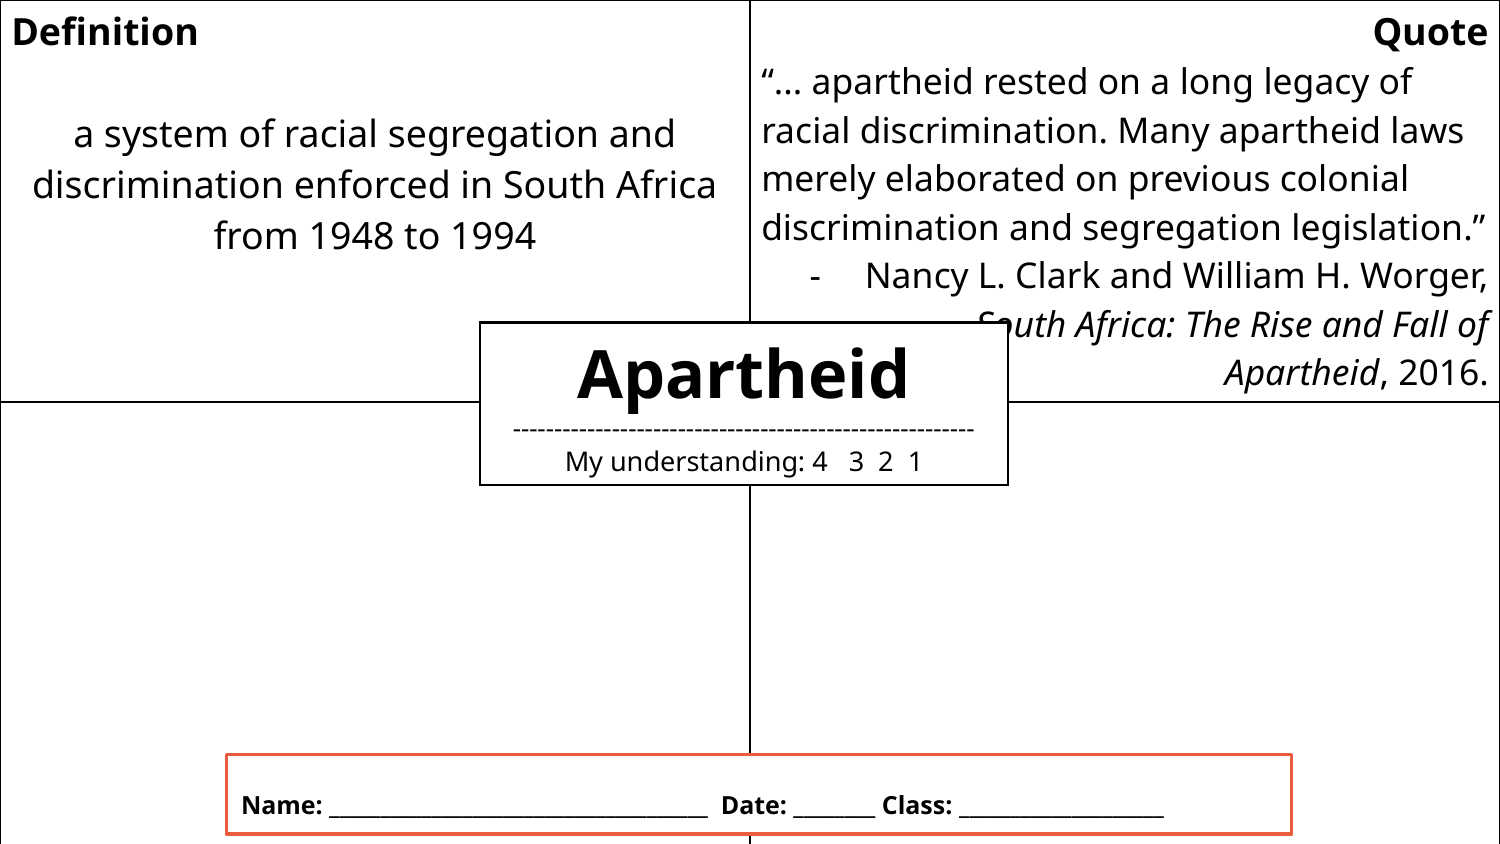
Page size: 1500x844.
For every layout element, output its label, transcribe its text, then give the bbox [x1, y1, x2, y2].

table_cell Illustration [1, 403, 749, 844]
table_header Definition a system of racial segregation and discrimination enforced in South Africa from 1948 to 1994 [1, 1, 749, 401]
text_box Name: _____________________________________ Date: ________ Class: ____________________ [226, 754, 1292, 834]
table_cell Question [751, 403, 1499, 844]
table_header Quote “... apartheid rested on a long legacy of racial discrimination. Many apartheid laws merely elaborated on previous colonial discrimination and segregation legislation.” Nancy L. Clark and William H. Worger, South Africa: The Rise and Fall of Apartheid, 2016. [751, 1, 1499, 401]
text_box Apartheid -------------------------------------------------------- My understanding: 4 3 2 1 [480, 322, 1008, 486]
